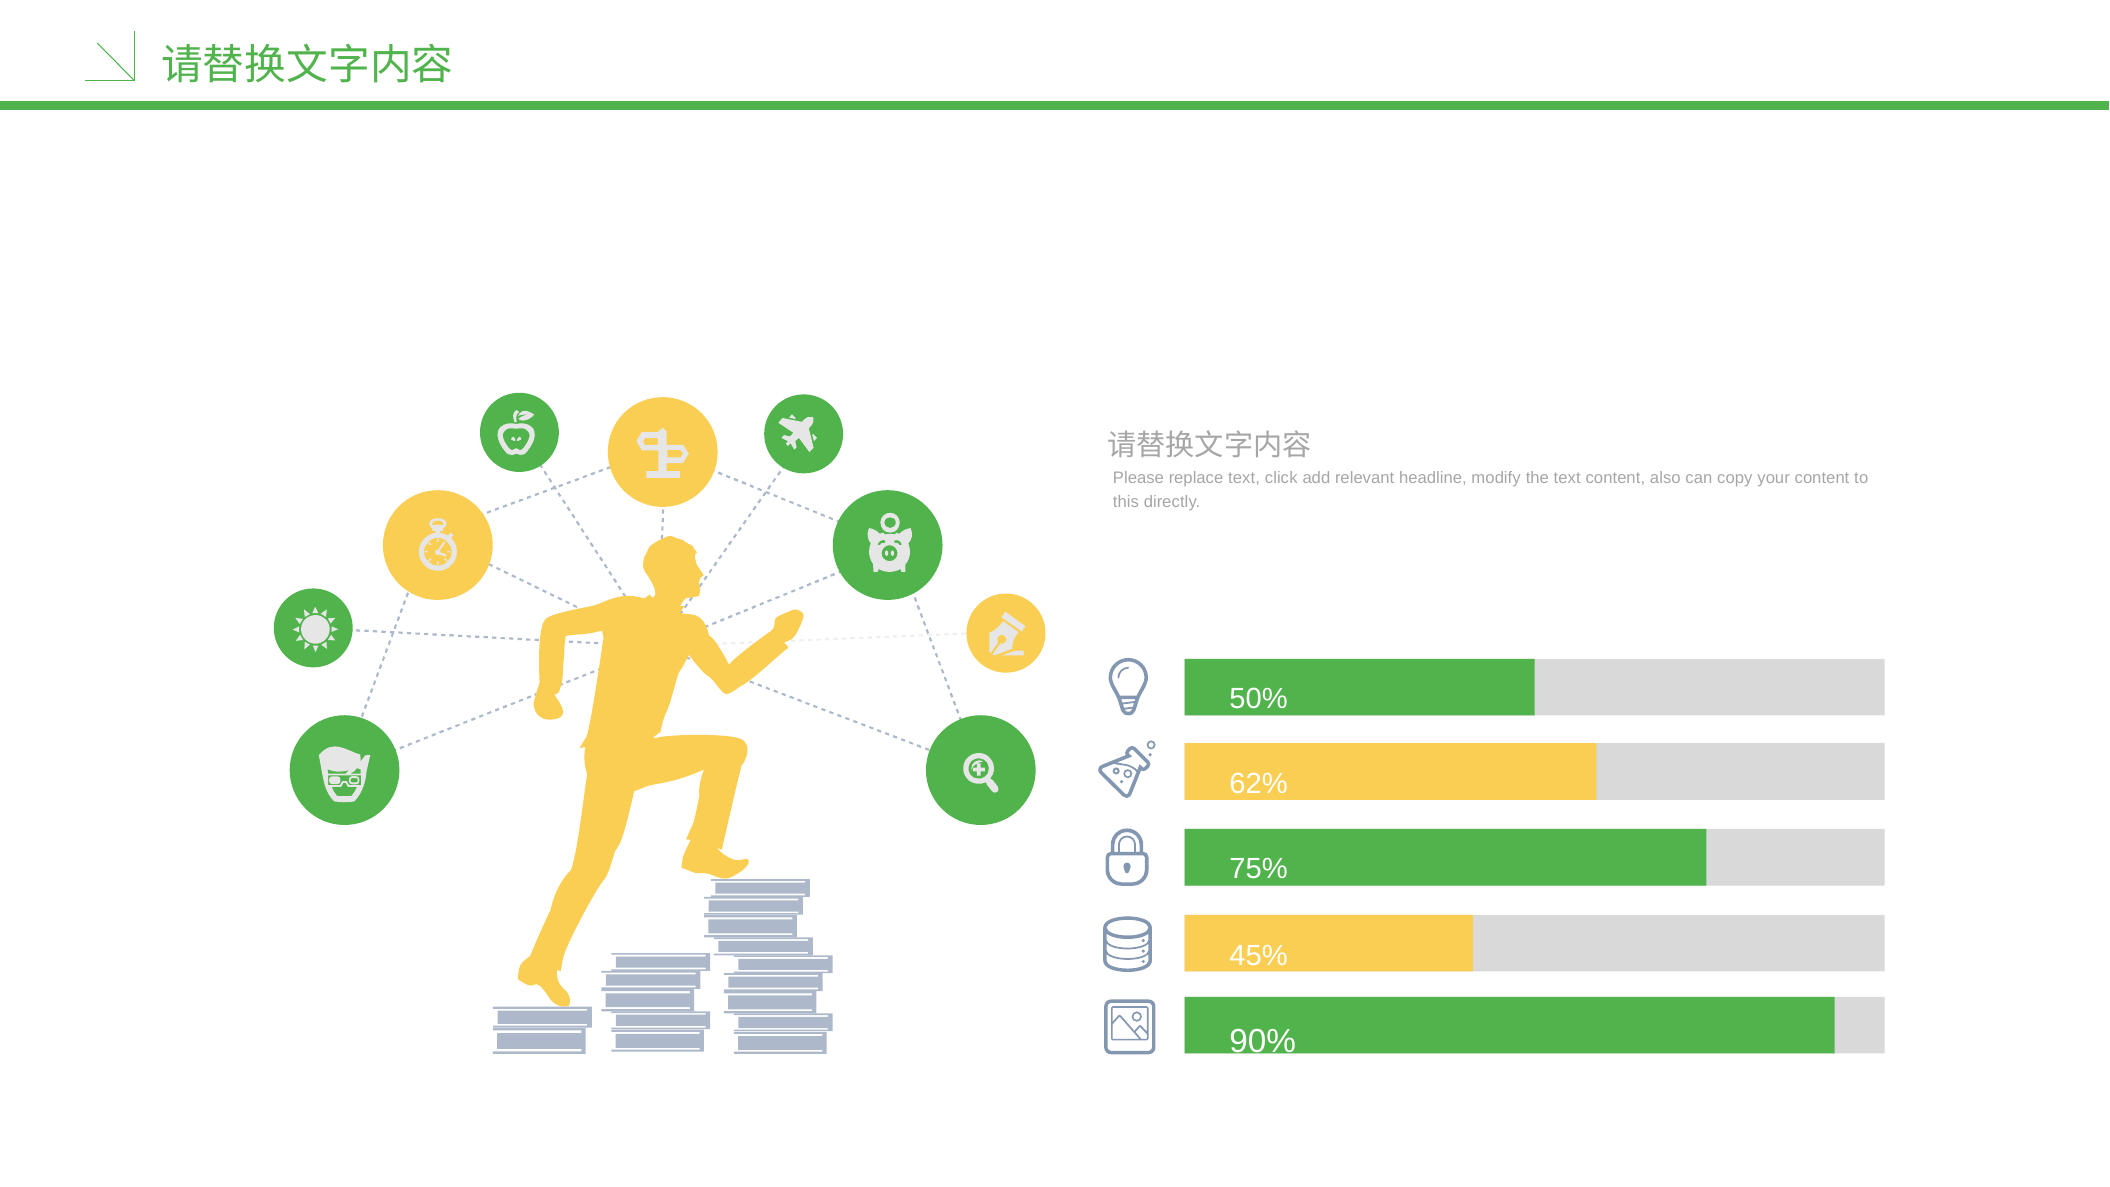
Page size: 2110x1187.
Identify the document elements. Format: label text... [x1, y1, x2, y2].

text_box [1108, 657, 1149, 716]
text_box [1184, 742, 1597, 801]
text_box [269, 388, 1050, 1054]
text_box [1184, 658, 1536, 716]
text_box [1105, 828, 1149, 886]
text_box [1103, 916, 1152, 973]
text_box 50% [1208, 662, 1333, 726]
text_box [1098, 740, 1156, 798]
text_box [1836, 996, 1886, 1055]
text_box 75% [1208, 832, 1333, 896]
text_box 请替换文字内容 [1091, 410, 1335, 469]
text_box 90% [1208, 1000, 1333, 1070]
text_box [1597, 742, 1886, 801]
text_box 62% [1208, 746, 1333, 810]
text_box [1474, 914, 1886, 972]
text_box [1184, 996, 1836, 1055]
text_box [1707, 828, 1886, 887]
text_box 请替换文字内容 [145, 22, 500, 94]
text_box [1536, 658, 1886, 716]
text_box Please replace text, click add relevant headline, modify the text content, also can copy your content to this directly. [1097, 455, 1910, 519]
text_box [1104, 999, 1156, 1055]
text_box [1184, 828, 1707, 887]
text_box 45% [1208, 918, 1333, 982]
